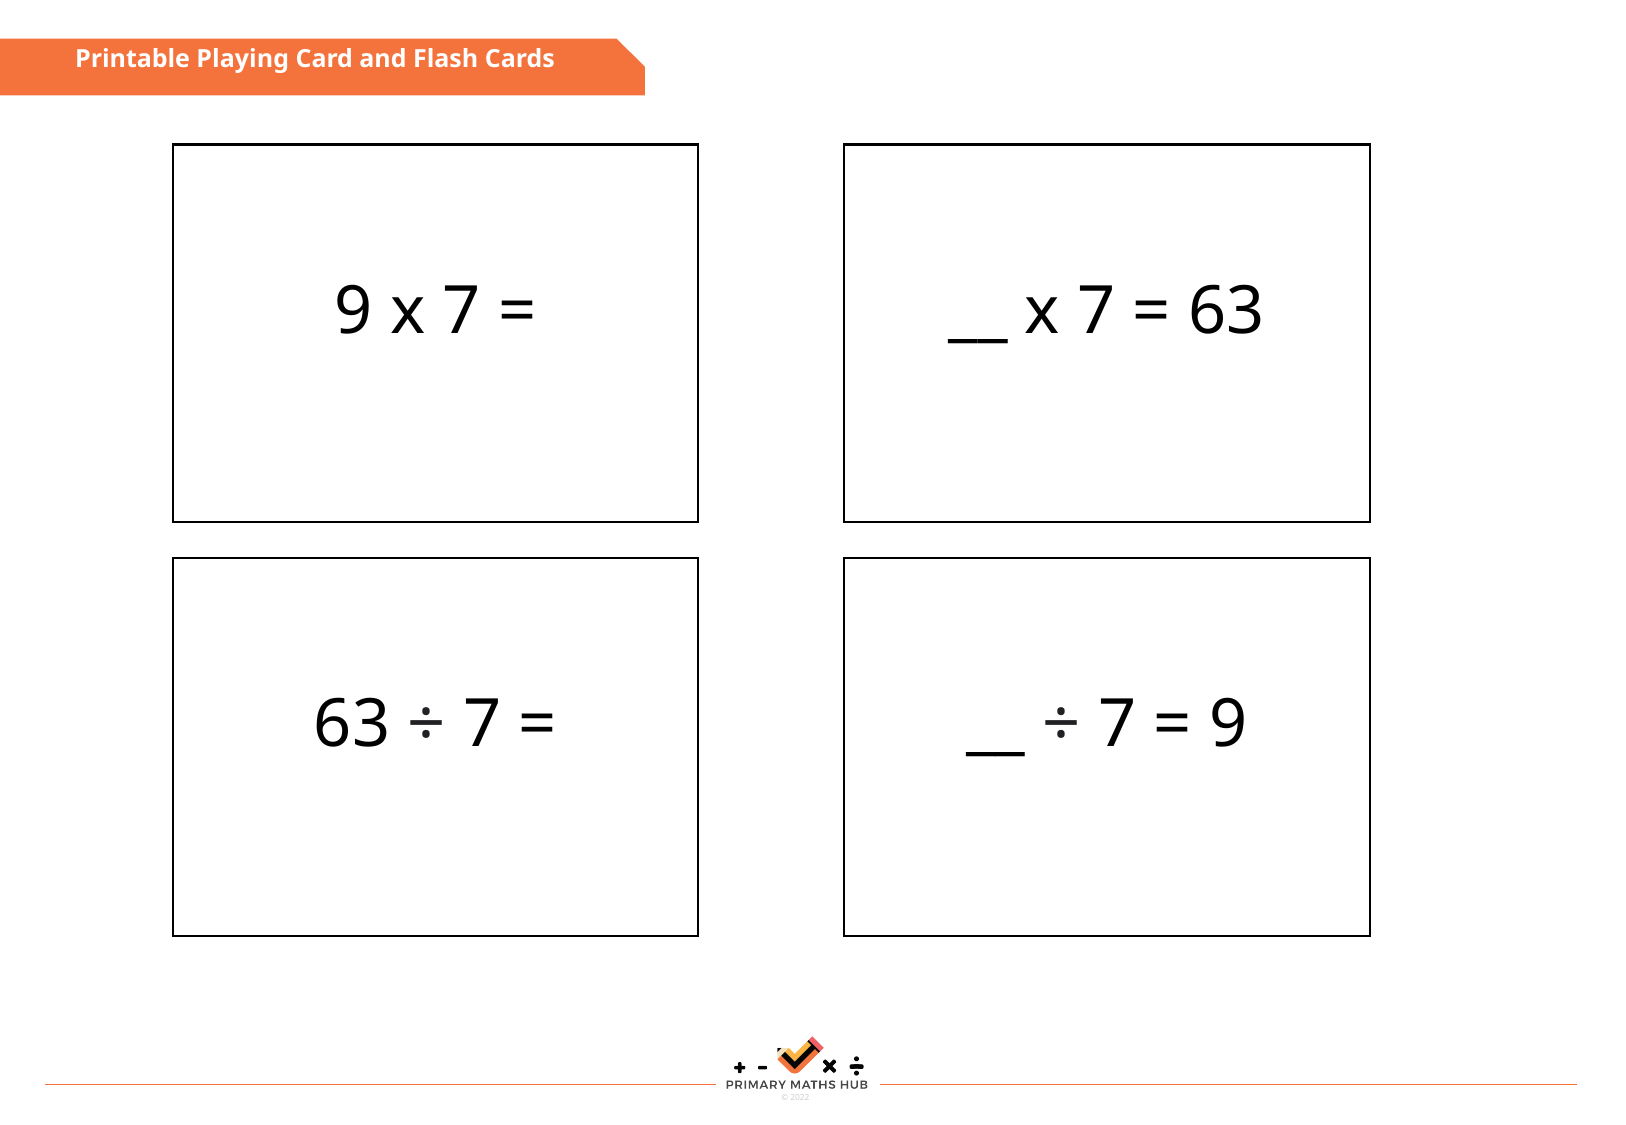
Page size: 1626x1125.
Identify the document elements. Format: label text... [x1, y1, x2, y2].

text_box Printable Playing Card and Flash Cards [0, 37, 646, 97]
picture [722, 1034, 872, 1094]
text_box [843, 143, 1371, 523]
text_box 63 ÷ 7 = [172, 672, 699, 768]
text_box 9 x 7 = [172, 259, 699, 355]
text_box © 2022 [720, 1084, 870, 1110]
text_box __ ÷ 7 = 9 [844, 672, 1370, 768]
text_box [172, 143, 699, 259]
text_box [172, 768, 699, 937]
text_box __ x 7 = 63 [844, 259, 1370, 355]
text_box [843, 557, 1371, 937]
text_box [172, 355, 699, 523]
text_box [172, 557, 699, 672]
